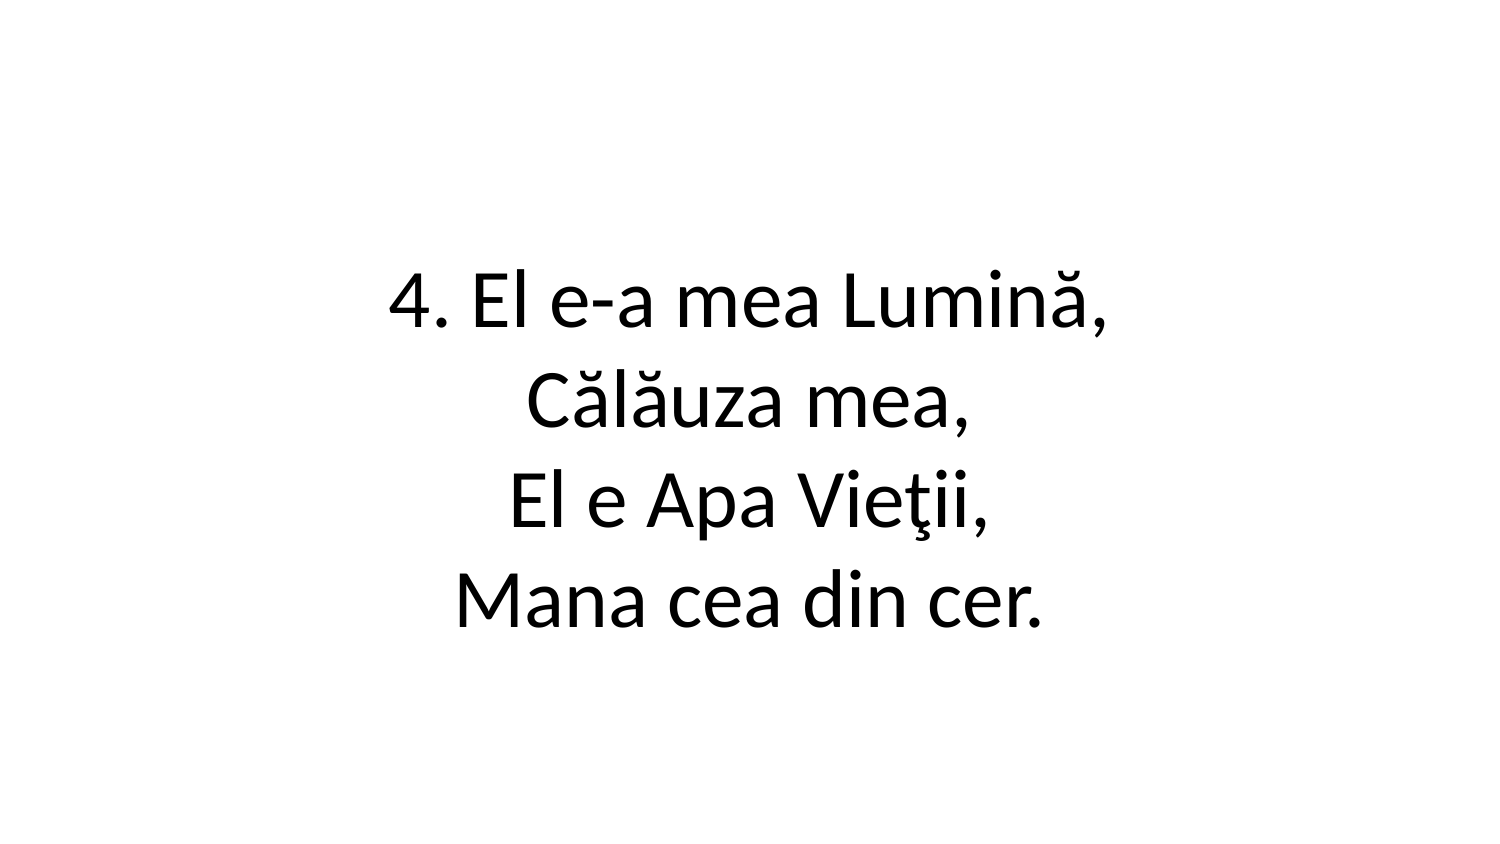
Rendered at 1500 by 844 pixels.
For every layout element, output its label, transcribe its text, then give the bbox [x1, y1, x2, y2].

text_box 4. El e-a mea Lumină, Călăuza mea, El e Apa Vieţii, Mana cea din cer. [374, 192, 1126, 652]
